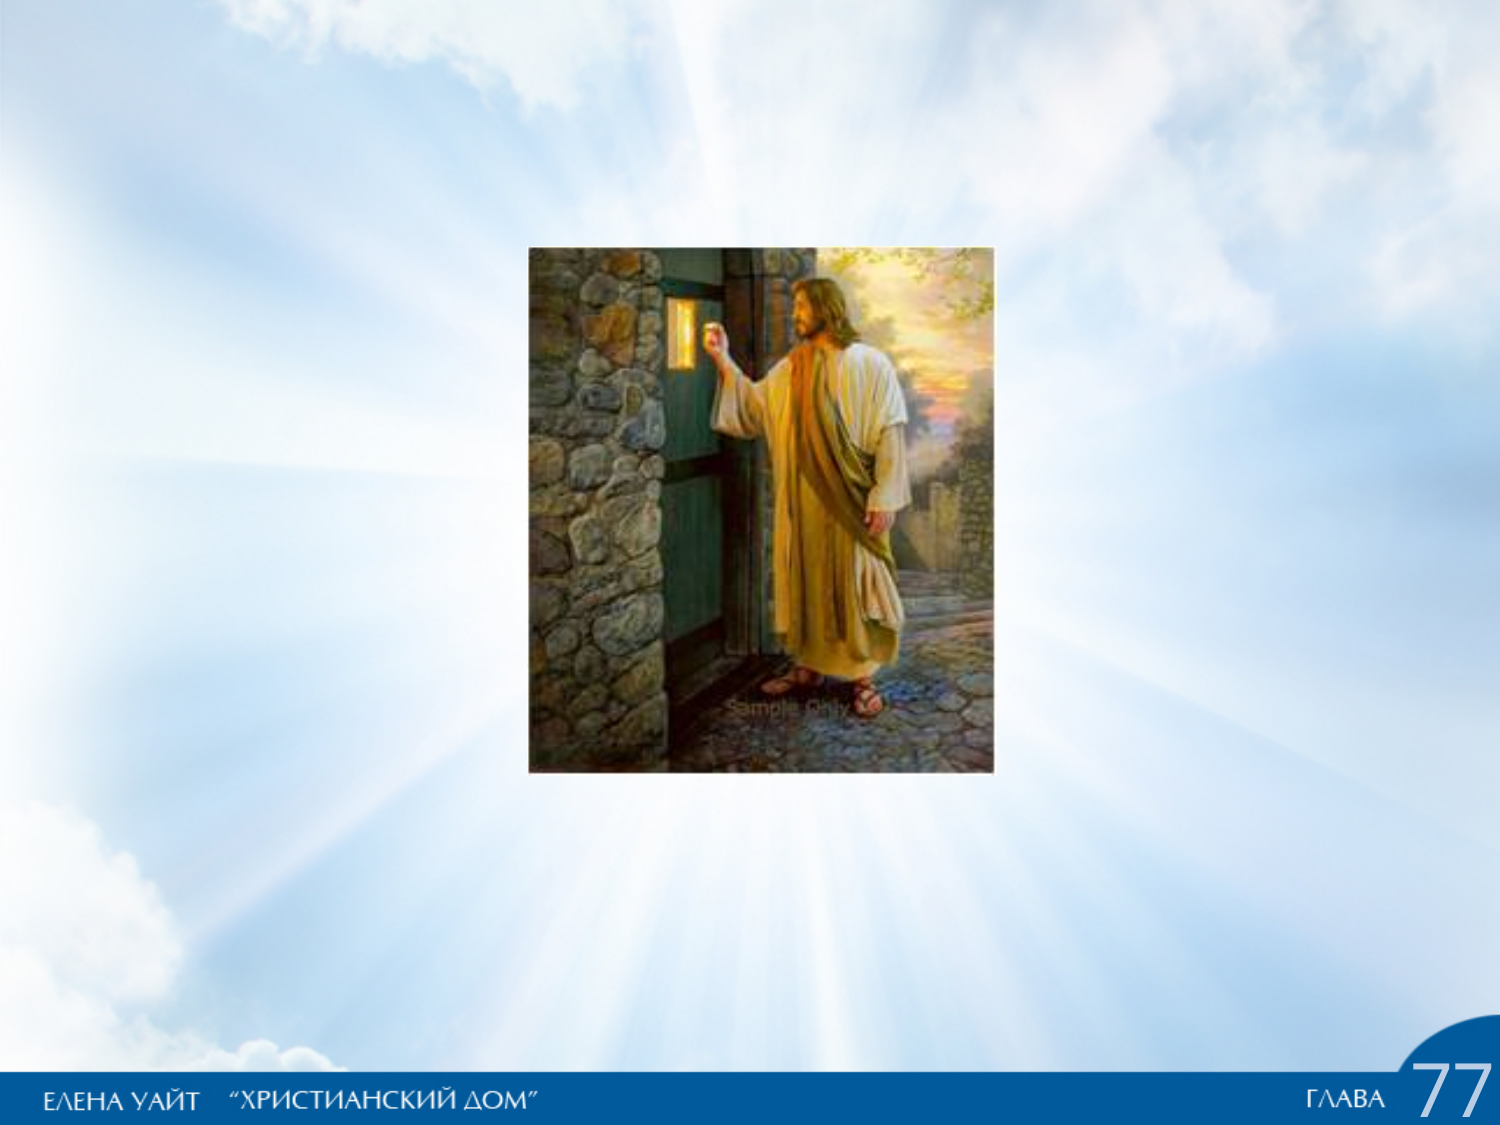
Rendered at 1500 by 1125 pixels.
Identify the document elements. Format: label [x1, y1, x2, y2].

picture [0, 0, 1500, 1125]
list [527, 245, 997, 776]
